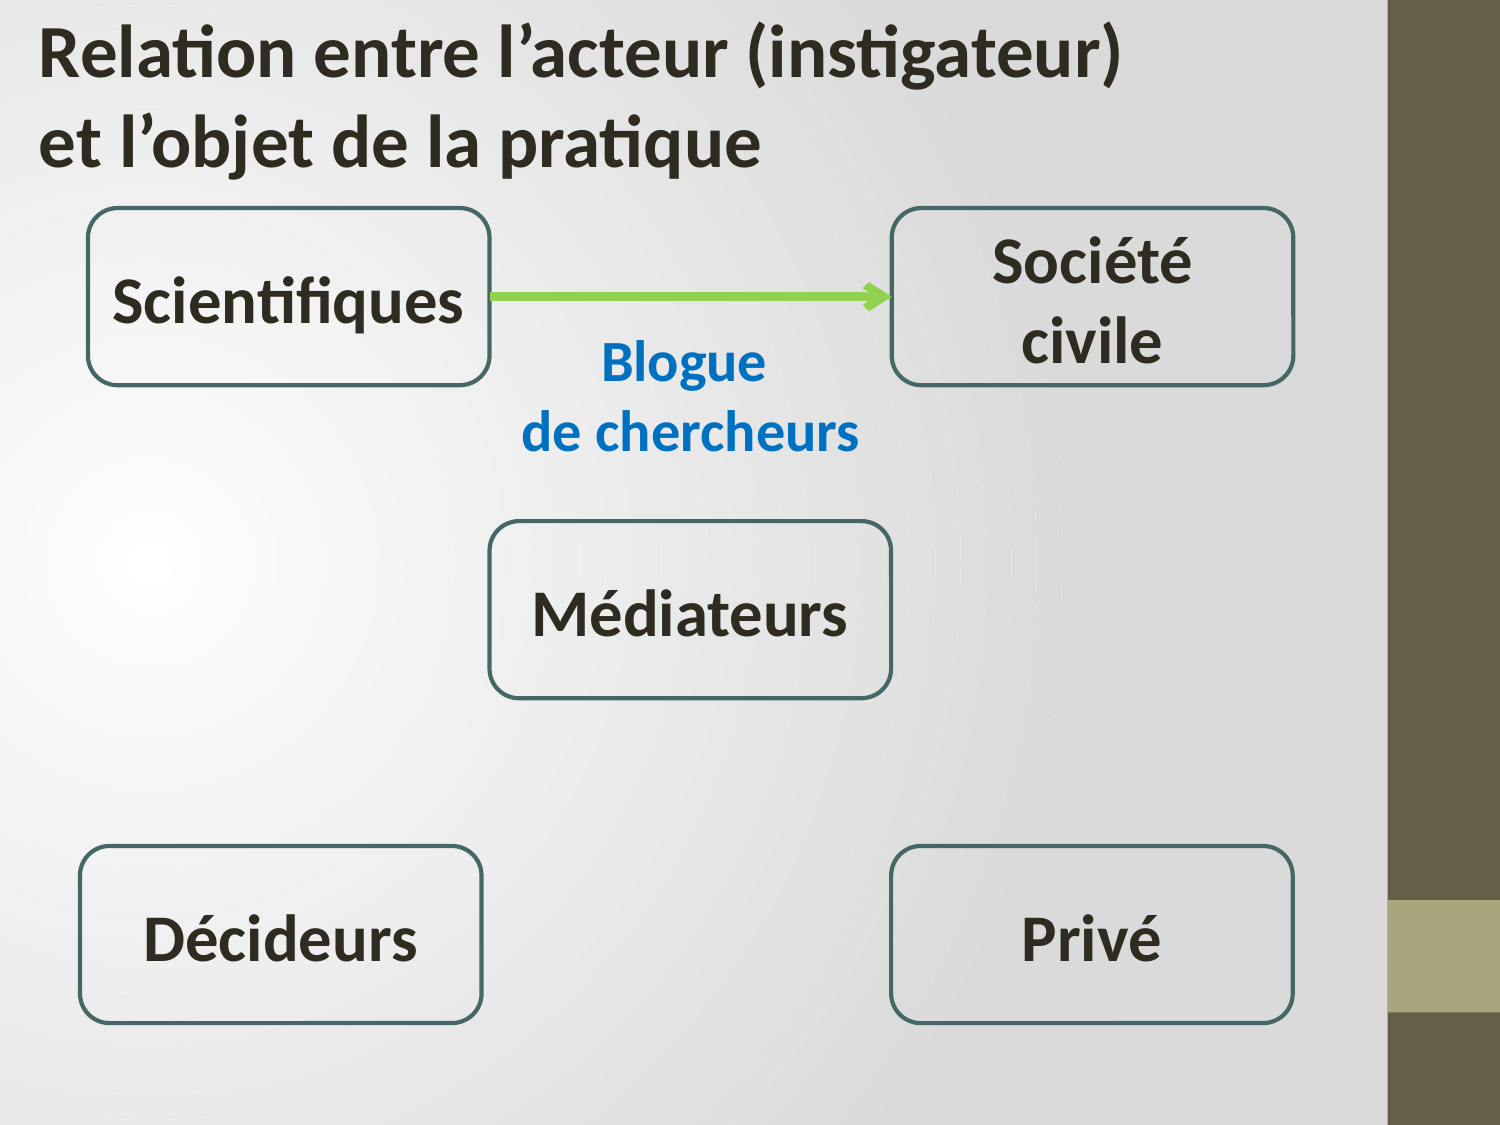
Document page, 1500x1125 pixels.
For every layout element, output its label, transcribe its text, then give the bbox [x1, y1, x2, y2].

text_box Décideurs [77, 843, 484, 1026]
text_box Médiateurs [487, 519, 894, 701]
text_box Privé [889, 843, 1295, 1026]
text_box Scientifiques [85, 205, 492, 388]
text_box Blogue de chercheurs [506, 315, 875, 471]
text_box Relation entre l’acteur (instigateur) et l’objet de la pratique [24, 0, 1157, 191]
text_box Société civile [889, 205, 1296, 388]
